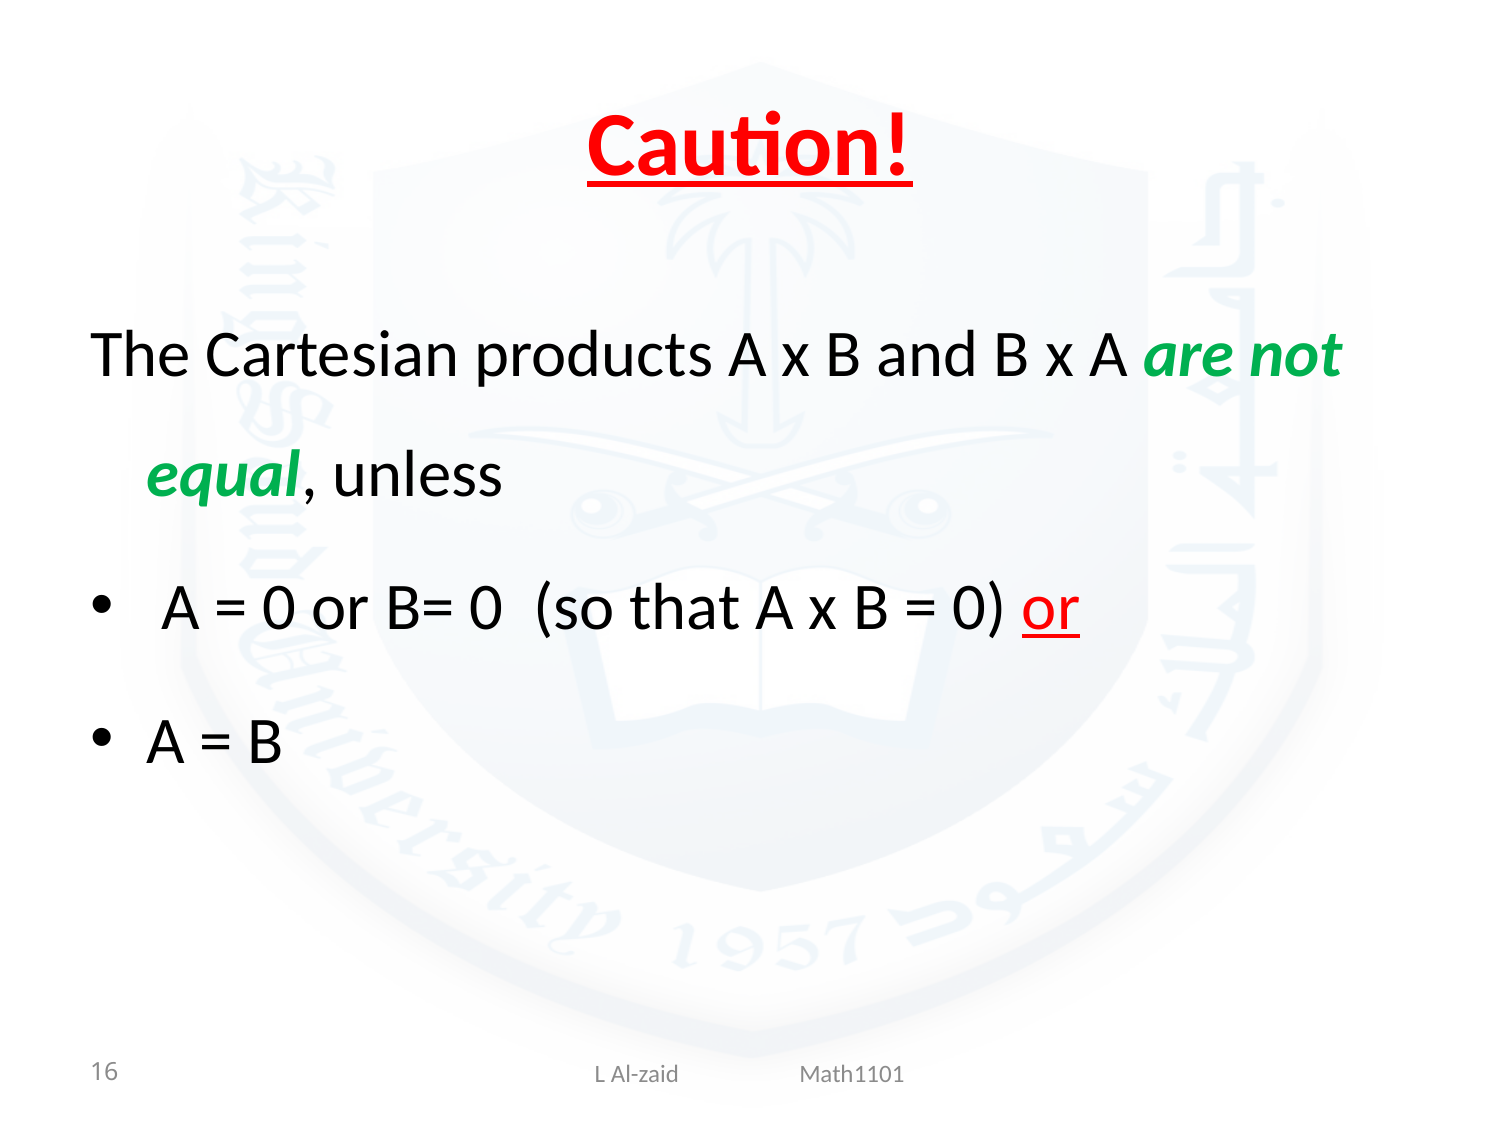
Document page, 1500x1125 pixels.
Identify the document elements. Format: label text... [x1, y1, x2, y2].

title Caution! [75, 45, 1425, 233]
list The Cartesian products A x B and B x A are not equal, unless A = 0 or B= 0 (so that A x B = 0) or A = B [75, 262, 1425, 1005]
slide_number 16 [75, 1042, 425, 1103]
footer L Al-zaid Math1101 [512, 1042, 988, 1103]
